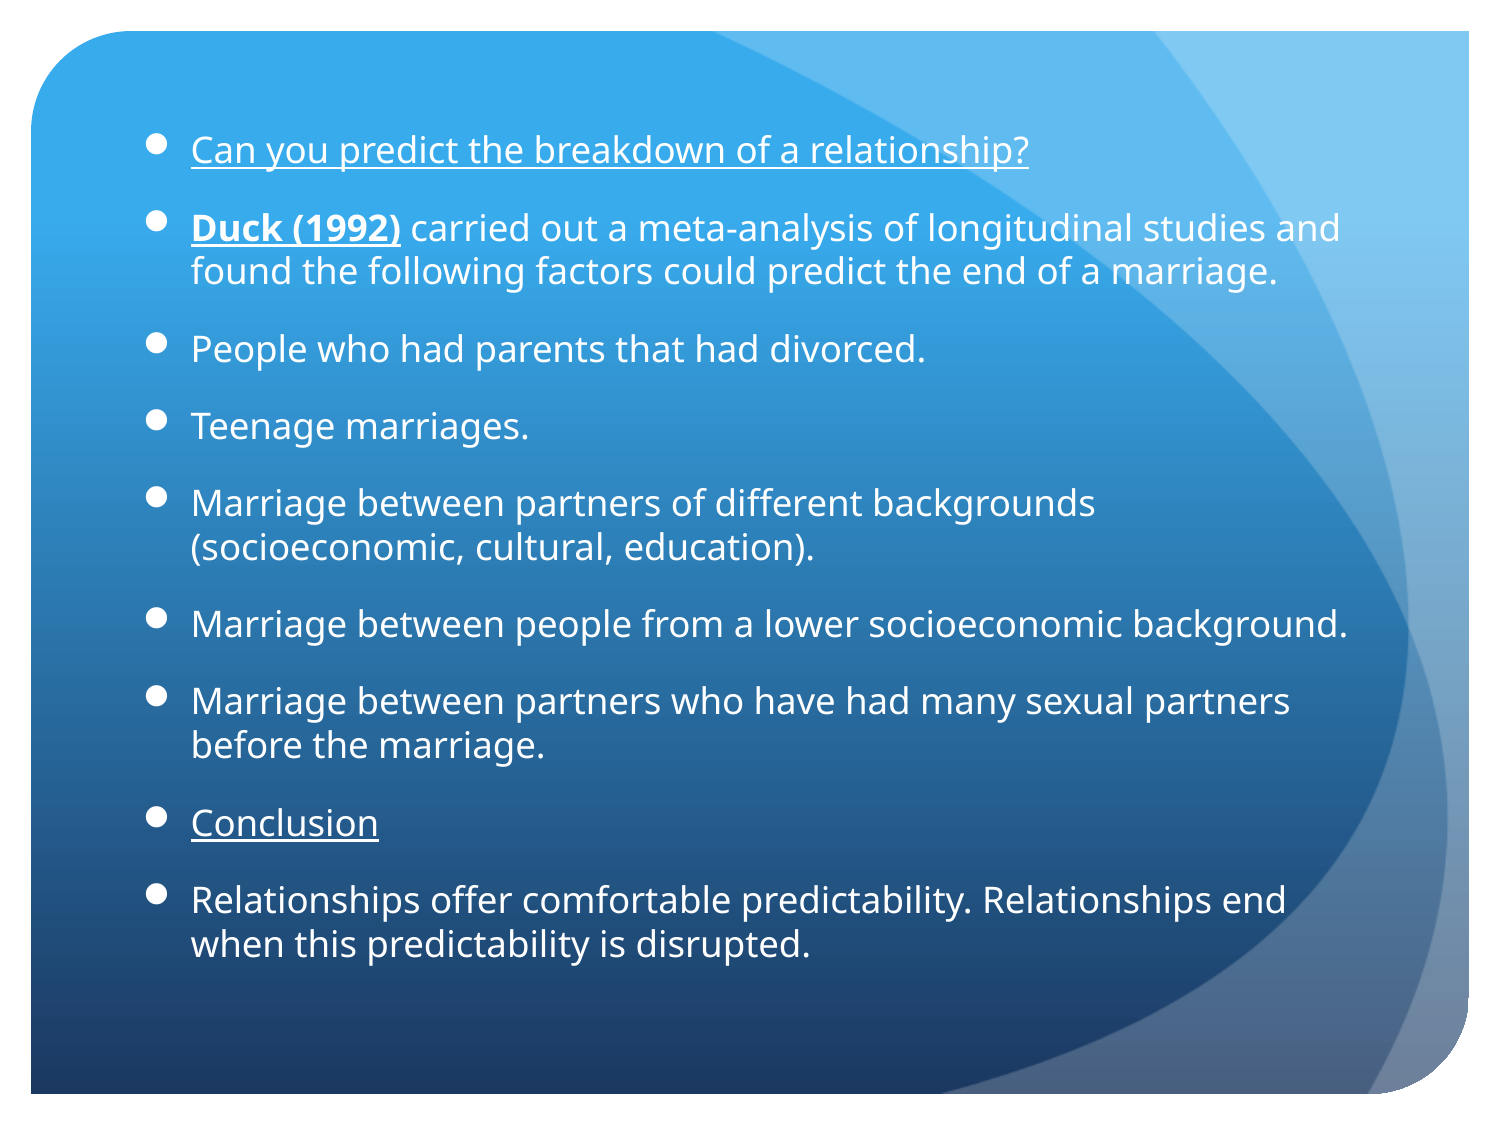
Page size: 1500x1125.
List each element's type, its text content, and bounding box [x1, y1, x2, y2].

list Can you predict the breakdown of a relationship? Duck (1992) carried out a meta-analysis of longitudinal studies and found the following factors could predict the end of a marriage. People who had parents that had divorced. Teenage marriages. Marriage between partners of different backgrounds (socioeconomic, cultural, education). Marriage between people from a lower socioeconomic background. Marriage between partners who have had many sexual partners before the marriage. Conclusion Relationships offer comfortable predictability. Relationships end when this predictability is disrupted. [127, 119, 1372, 991]
picture [24, 30, 1473, 1094]
